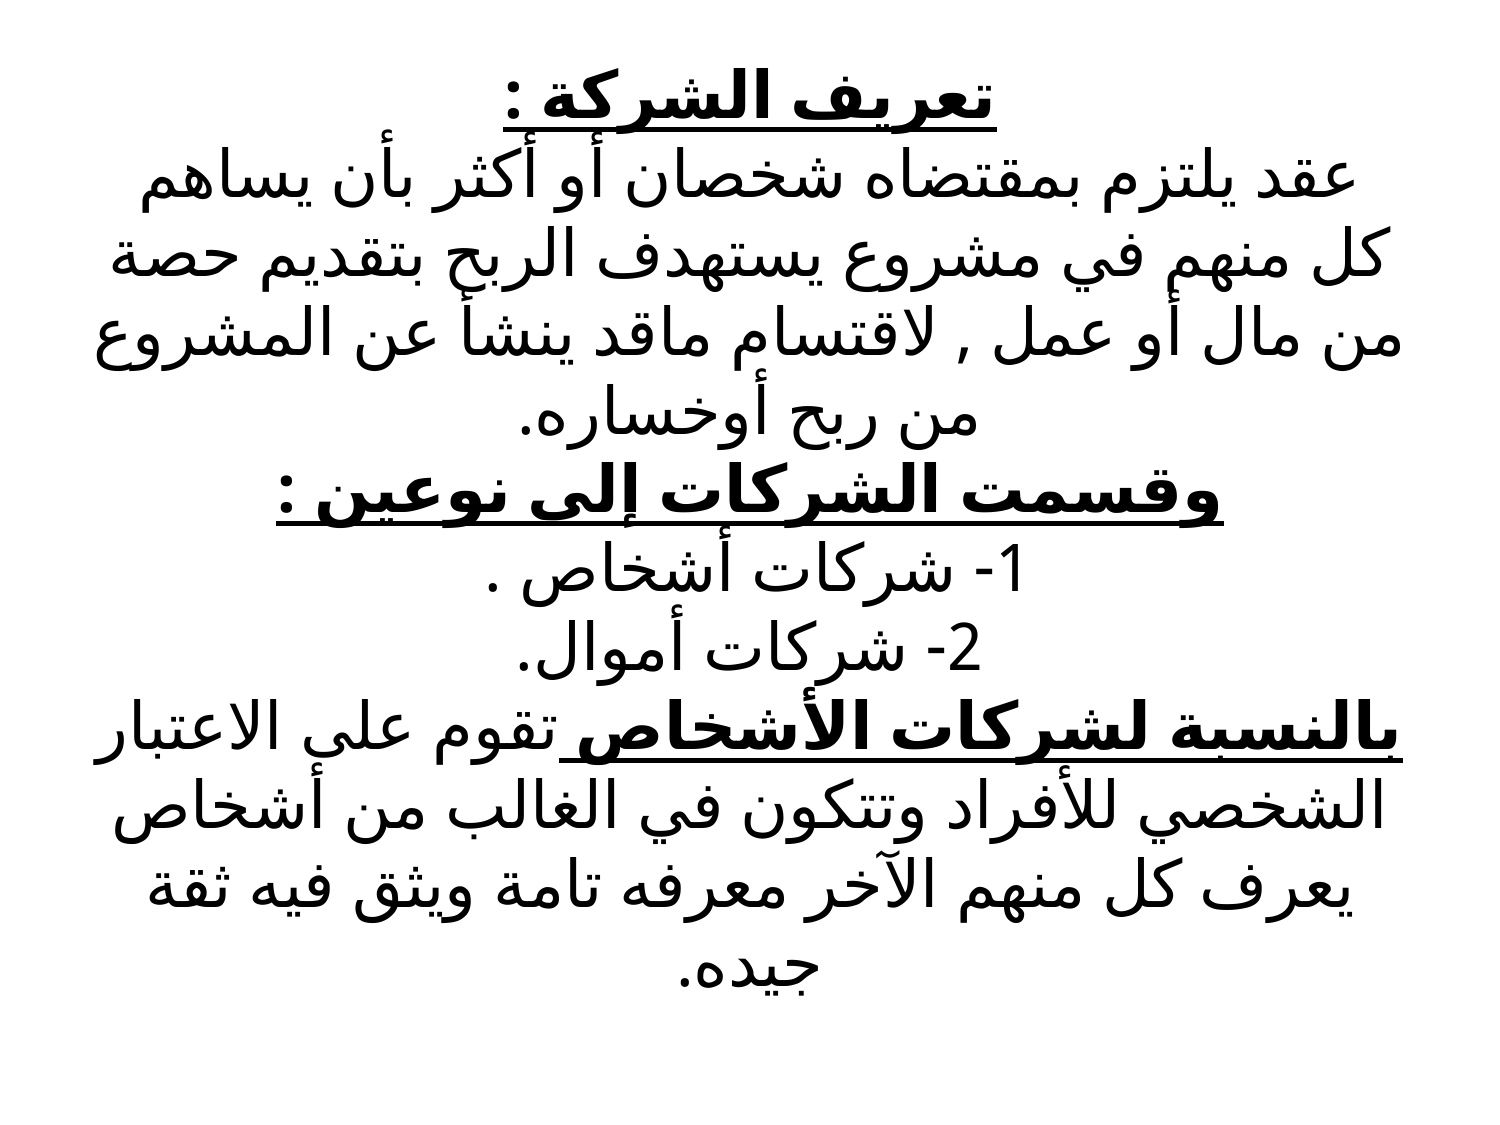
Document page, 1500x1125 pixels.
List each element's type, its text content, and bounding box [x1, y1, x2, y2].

title تعريف الشركة : عقد يلتزم بمقتضاه شخصان أو أكثر بأن يساهم كل منهم في مشروع يستهدف الربح بتقديم حصة من مال أو عمل , لاقتسام ماقد ينشأ عن المشروع من ربح أوخساره. وقسمت الشركات إلى نوعين : 1- شركات أشخاص . 2- شركات أموال. بالنسبة لشركات الأشخاص تقوم على الاعتبار الشخصي للأفراد وتتكون في الغالب من أشخاص يعرف كل منهم الآخر معرفه تامة ويثق فيه ثقة جيده. [75, 45, 1425, 1094]
